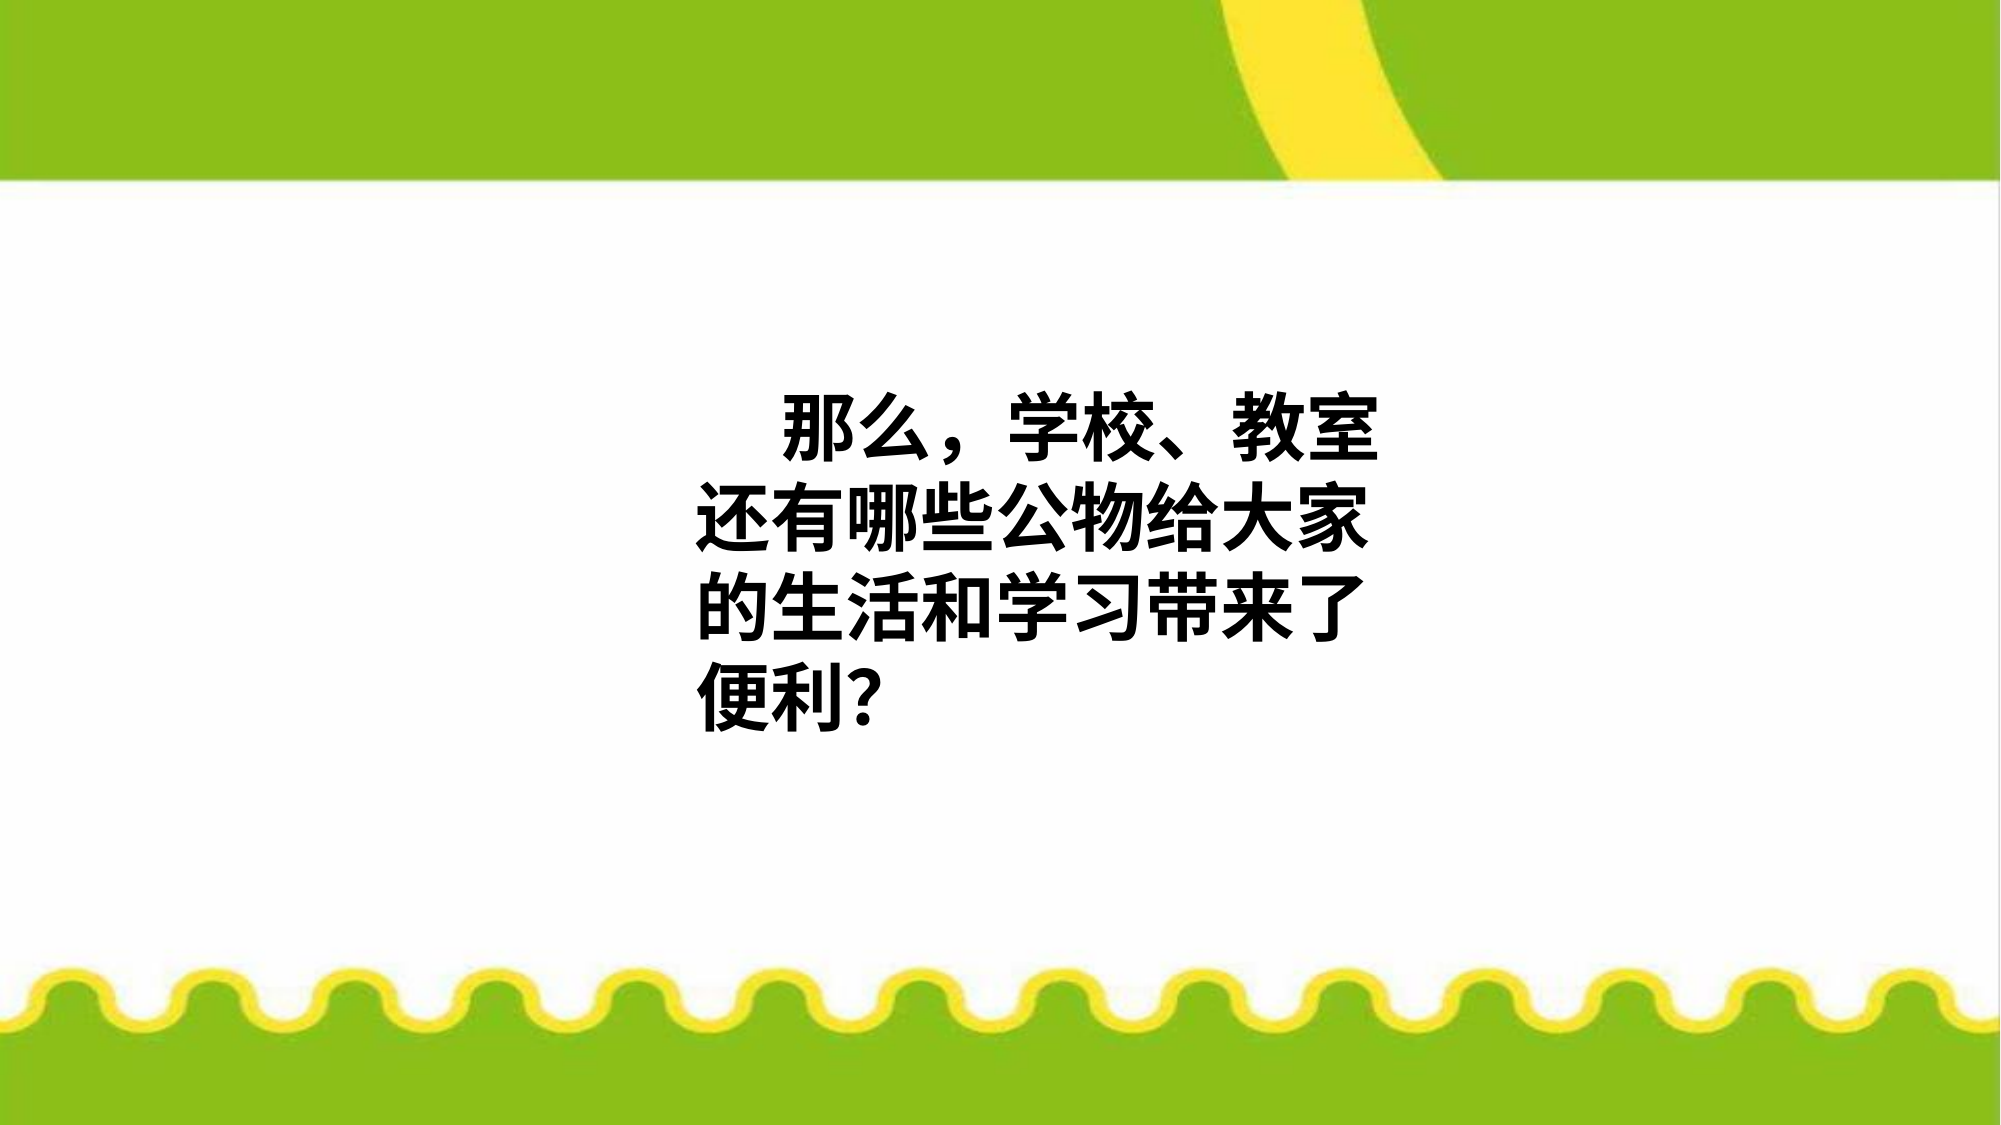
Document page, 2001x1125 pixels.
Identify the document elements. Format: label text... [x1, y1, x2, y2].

text_box 那么，学校、教室还有哪些公物给大家的生活和学习带来了便利？ [680, 373, 1426, 749]
picture [0, 0, 2001, 1125]
